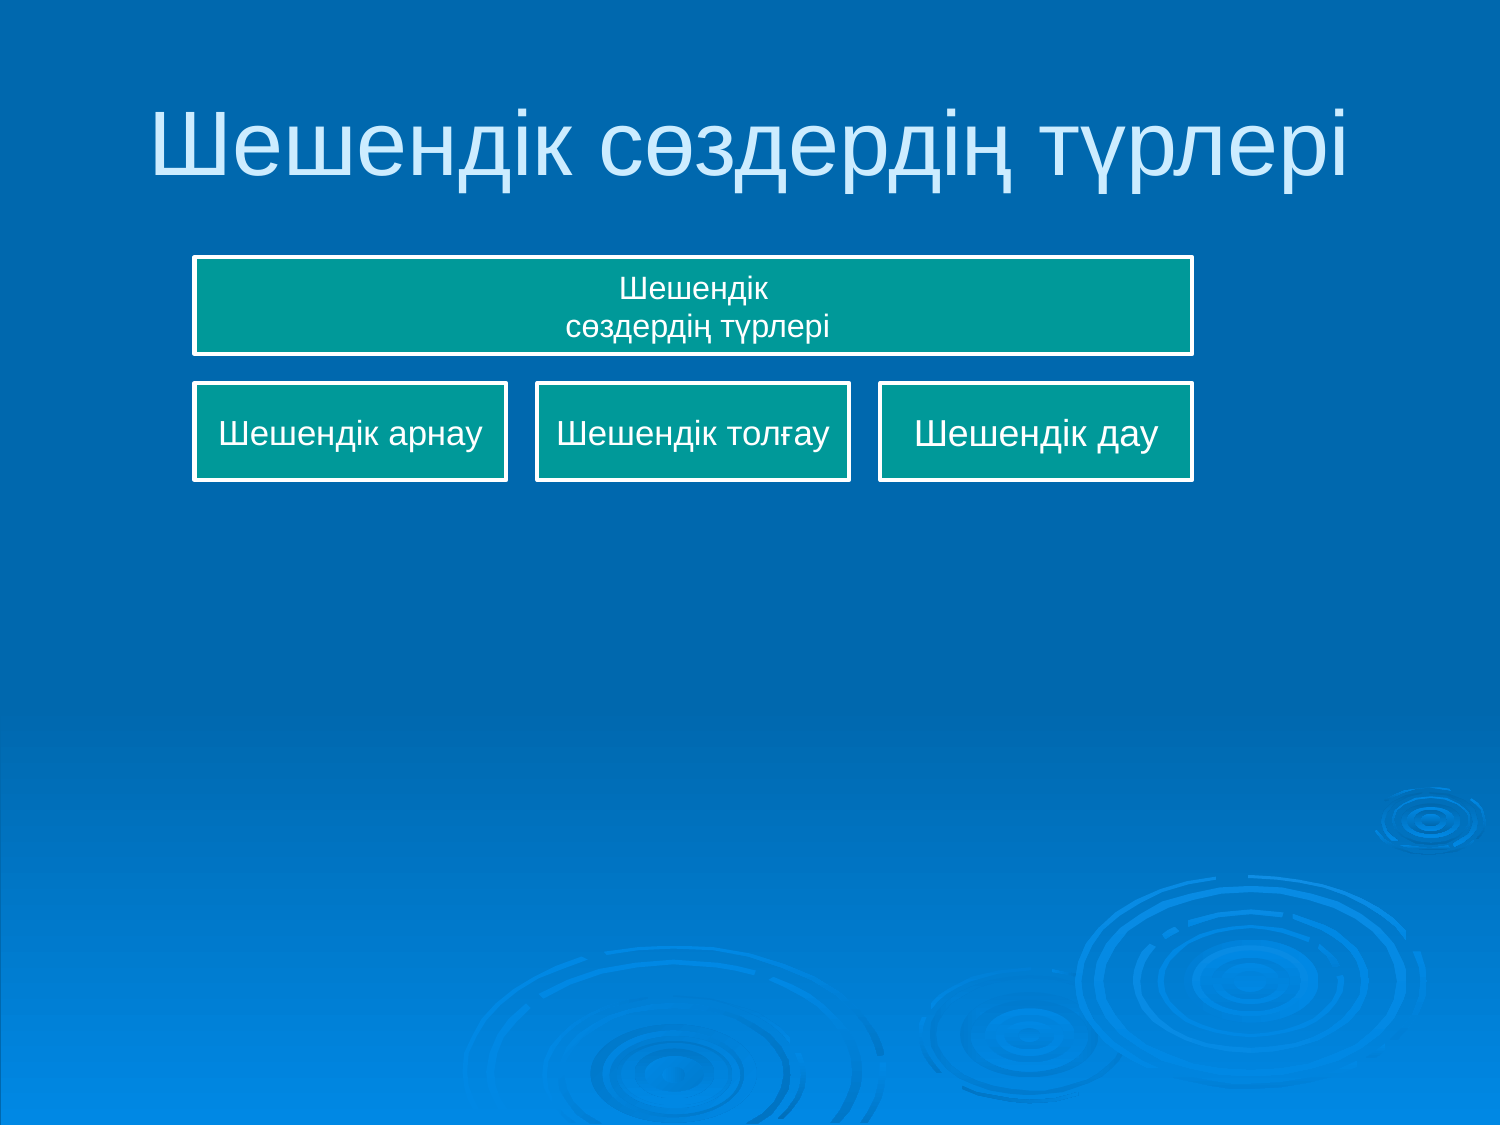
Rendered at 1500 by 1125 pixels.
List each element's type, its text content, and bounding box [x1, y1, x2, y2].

title Шешендік сөздердің түрлері [74, 45, 1426, 233]
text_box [69, 257, 1318, 859]
